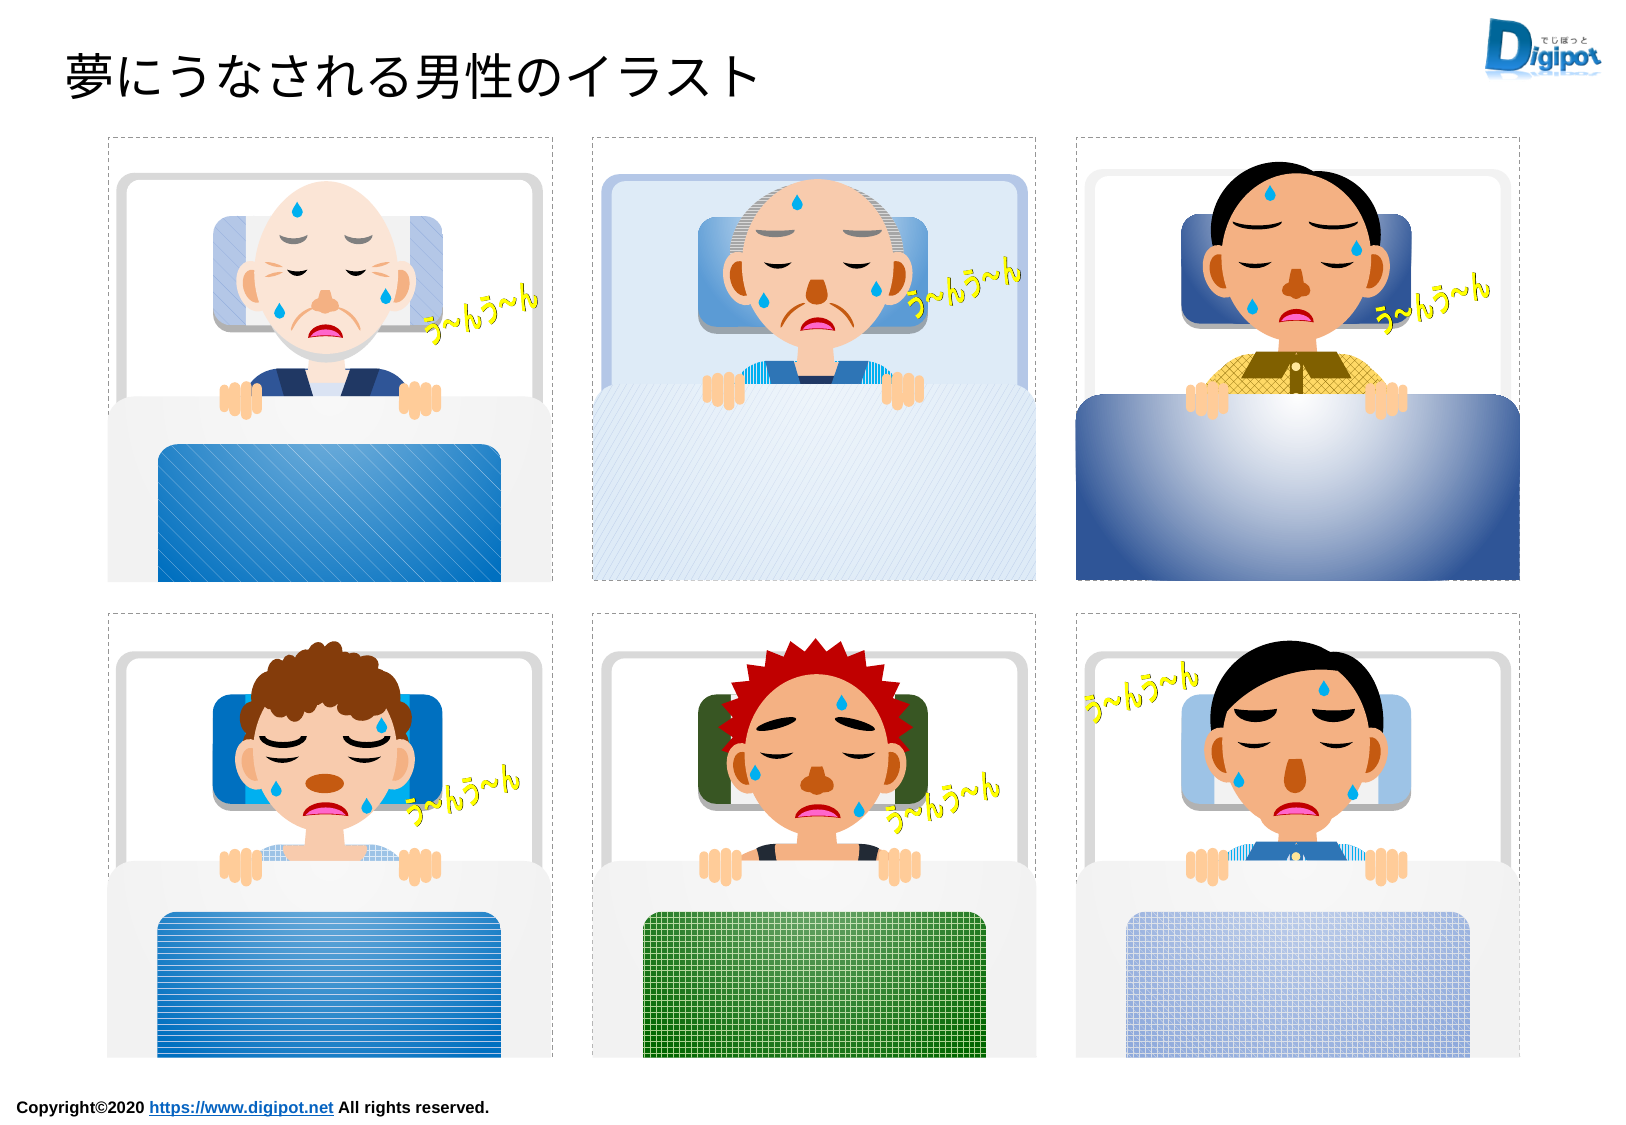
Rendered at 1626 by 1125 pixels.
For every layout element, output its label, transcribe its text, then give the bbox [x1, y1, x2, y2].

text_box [592, 638, 1037, 1058]
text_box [107, 641, 551, 1058]
text_box 夢にうなされる男性のイラスト [49, 38, 779, 113]
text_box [1075, 640, 1520, 1058]
picture [1485, 18, 1602, 82]
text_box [1075, 161, 1520, 581]
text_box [592, 174, 1037, 582]
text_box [107, 172, 552, 583]
